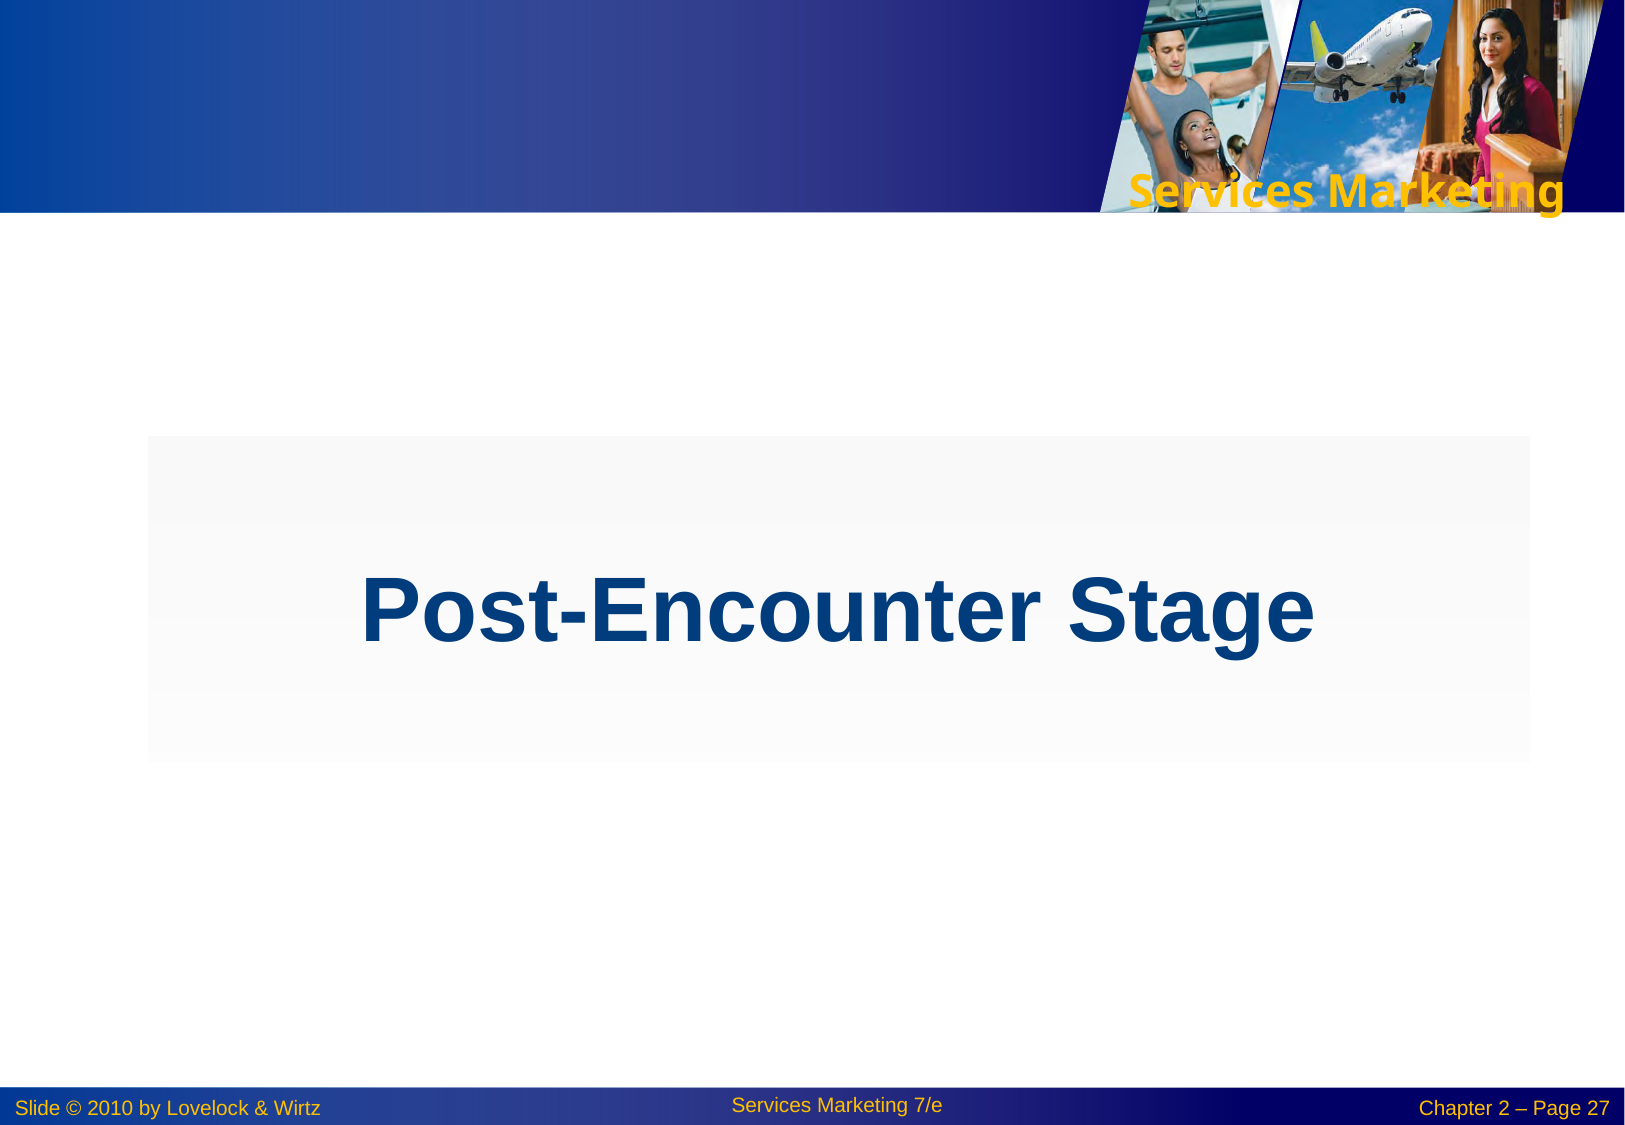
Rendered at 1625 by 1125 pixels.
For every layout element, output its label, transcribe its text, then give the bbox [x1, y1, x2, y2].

text_box Post-Encounter Stage [148, 436, 1530, 763]
picture [1546, 187, 1556, 202]
picture [1162, 186, 1172, 192]
picture [1100, 0, 1604, 213]
